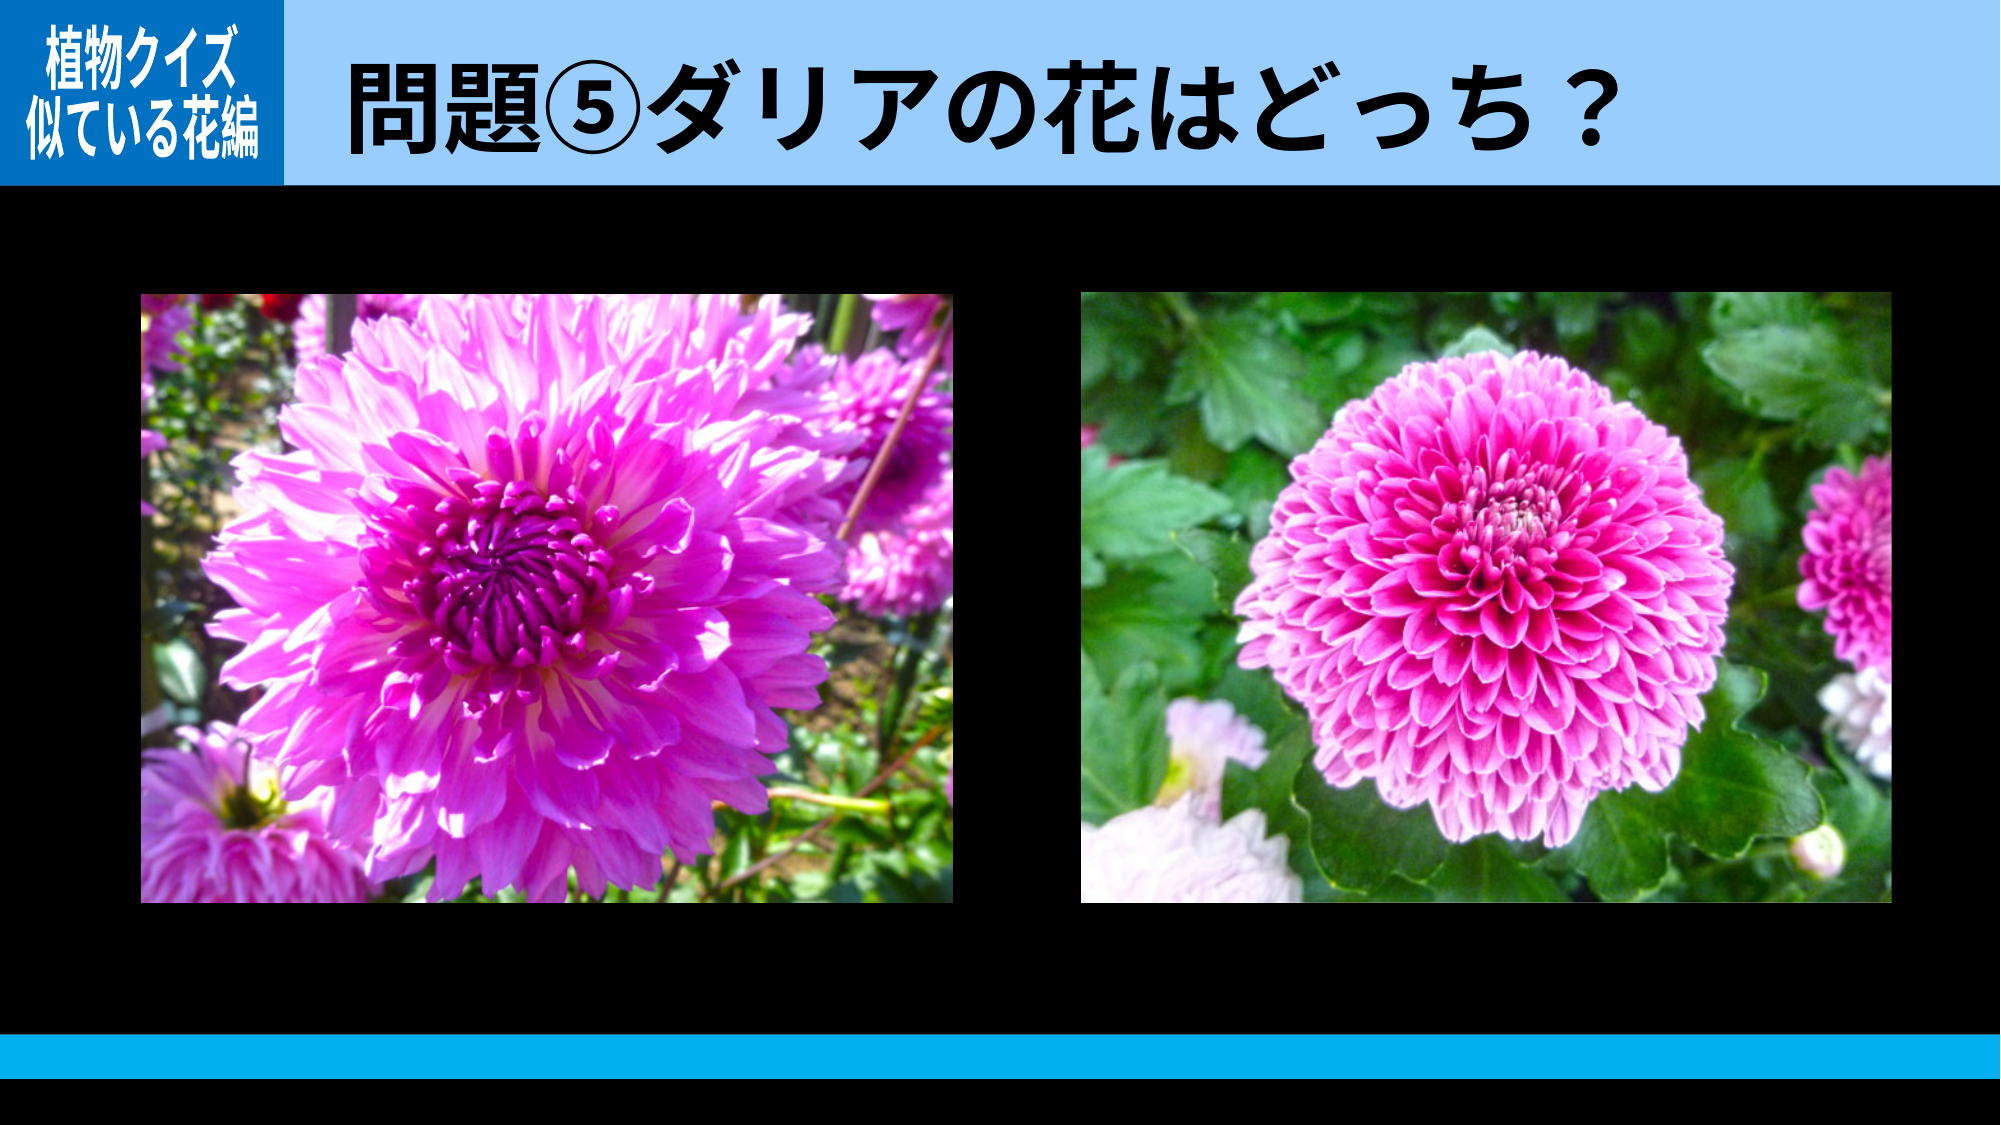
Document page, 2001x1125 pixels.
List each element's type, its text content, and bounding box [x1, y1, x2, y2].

text_box [0, 1034, 2000, 1079]
picture [1080, 292, 1892, 903]
text_box 問題⑤ダリアの花はどっち？ [328, 38, 1658, 173]
picture [141, 294, 953, 903]
